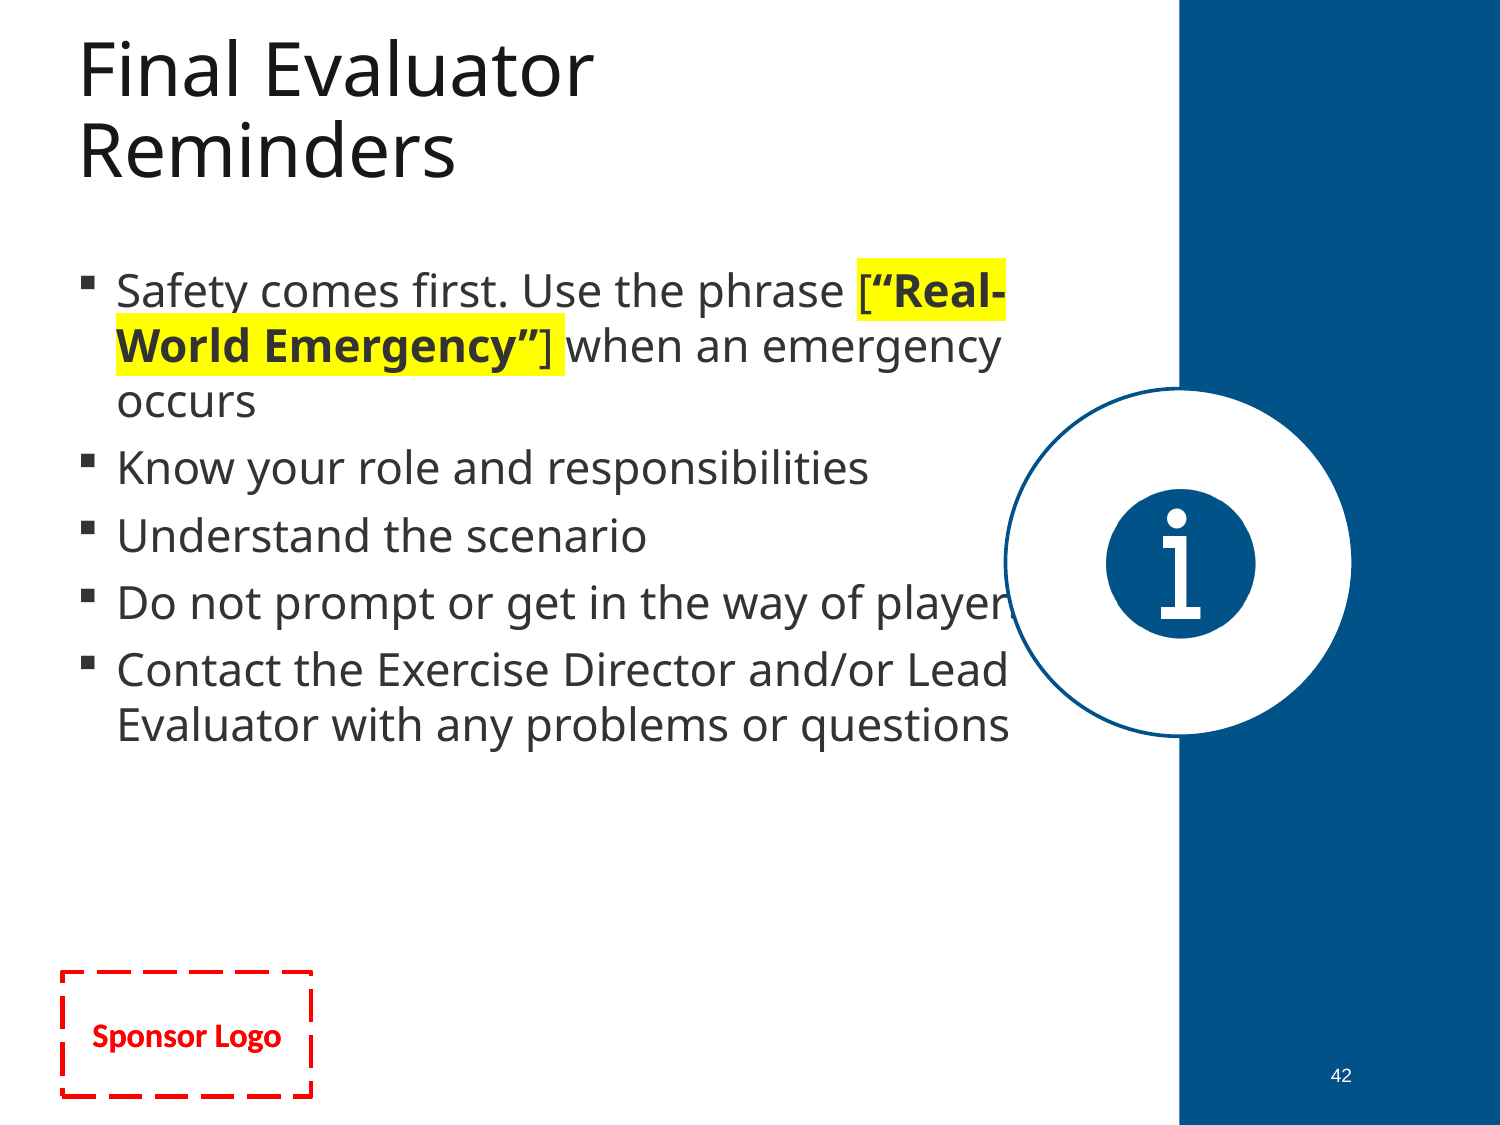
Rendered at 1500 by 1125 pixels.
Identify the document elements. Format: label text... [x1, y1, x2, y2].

text_box [1003, 386, 1356, 739]
list Safety comes first. Use the phrase [“Real-World Emergency”] when an emergency occurs Know your role and responsibilities Understand the scenario Do not prompt or get in the way of players Contact the Exercise Director and/or Lead Evaluator with any problems or questions [62, 162, 1132, 850]
text_box [1177, 0, 1500, 1125]
title Final Evaluator Reminders [62, 30, 982, 162]
slide_number 42 [1242, 1052, 1368, 1098]
picture [1086, 469, 1275, 658]
